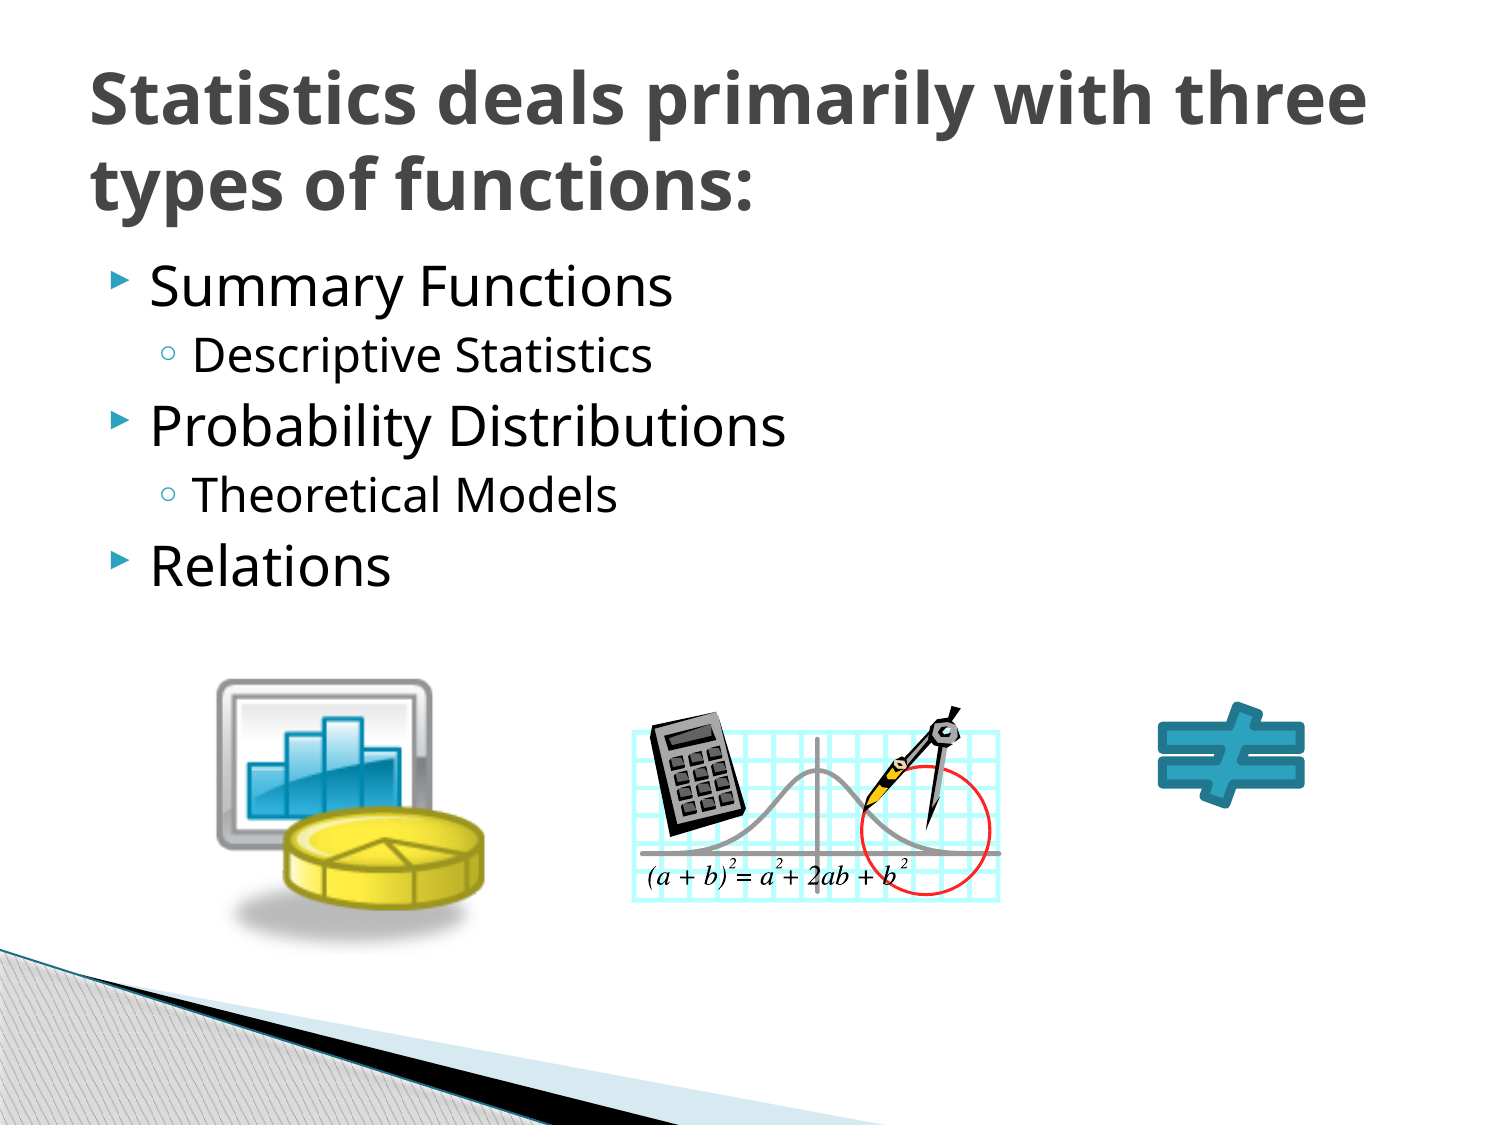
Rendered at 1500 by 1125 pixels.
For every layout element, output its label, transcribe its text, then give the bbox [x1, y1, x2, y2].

picture [199, 654, 501, 955]
title Statistics deals primarily with three types of functions: [75, 45, 1425, 233]
picture [631, 705, 1002, 903]
list Summary Functions Descriptive Statistics Probability Distributions Theoretical Models Relations [75, 243, 1425, 986]
text_box [1157, 701, 1305, 809]
